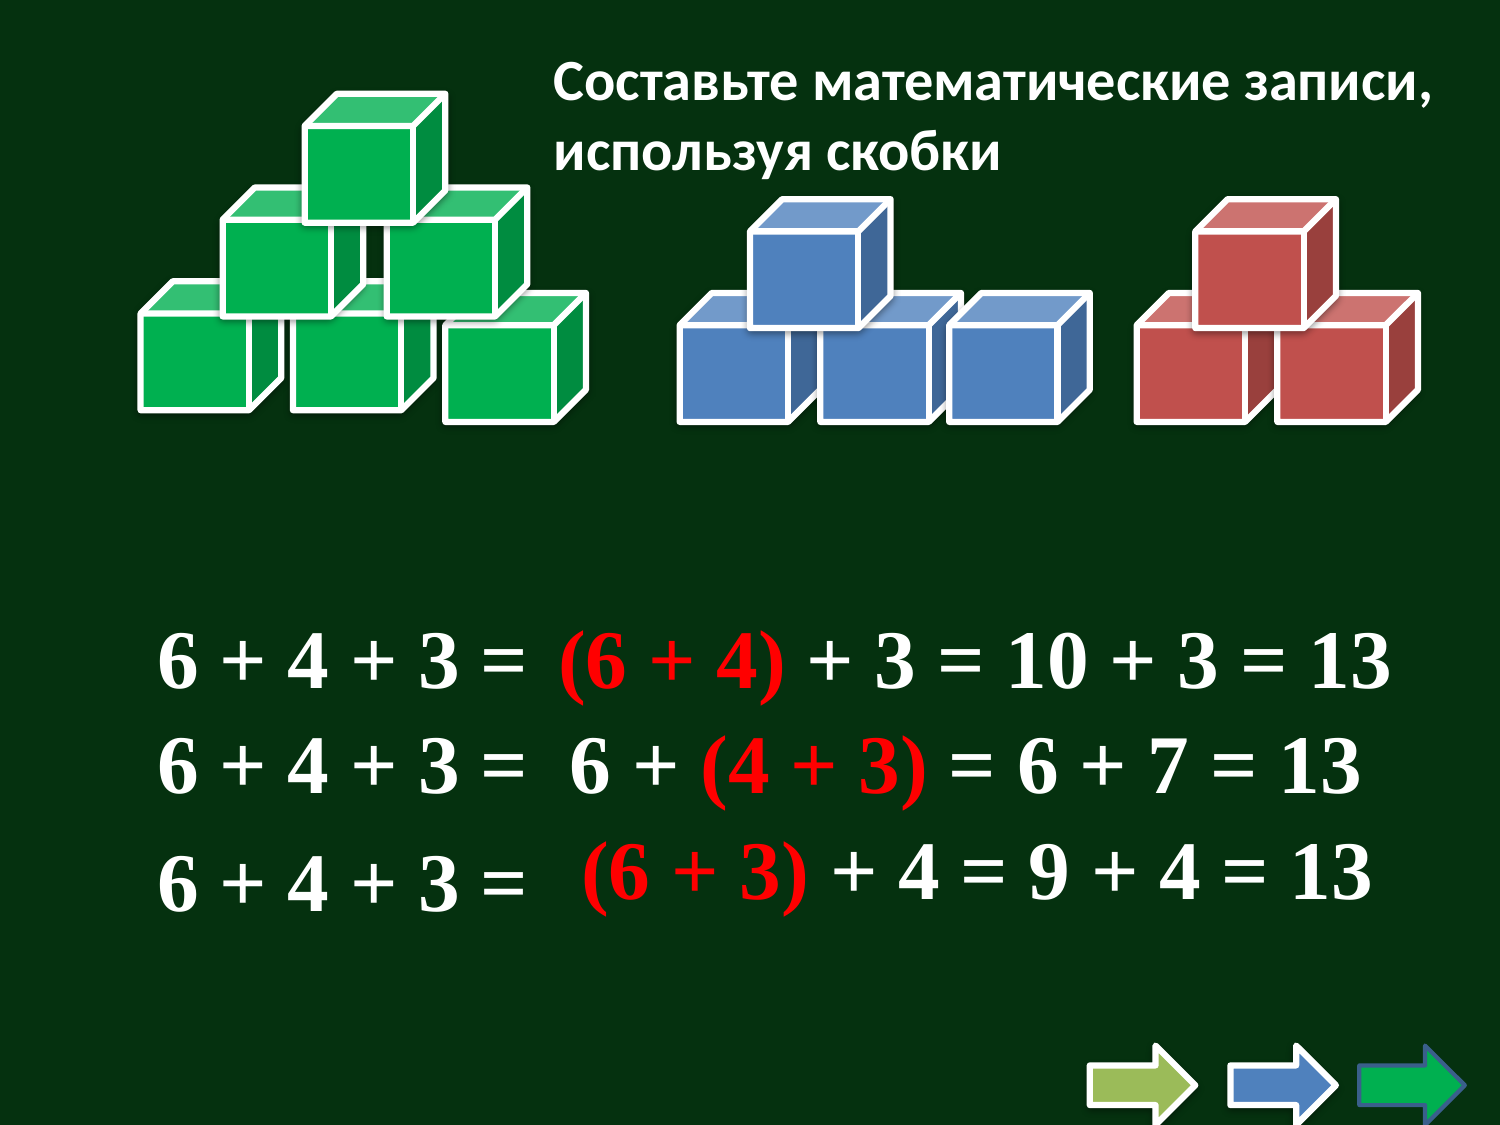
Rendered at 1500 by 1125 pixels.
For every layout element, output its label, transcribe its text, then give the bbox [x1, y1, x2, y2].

text_box Составьте математические записи, используя скобки [539, 35, 1465, 190]
text_box (6 + 4) + 3 = 10 + 3 = 13 [543, 597, 1408, 713]
text_box [676, 289, 812, 426]
text_box [746, 196, 894, 332]
text_box [817, 289, 965, 426]
text_box [301, 90, 449, 226]
text_box [1274, 289, 1422, 426]
text_box [137, 278, 285, 414]
text_box (6 + 3) + 4 = 9 + 4 = 13 [566, 808, 1389, 924]
text_box [289, 310, 437, 414]
text_box [219, 184, 367, 320]
text_box [369, 278, 379, 285]
text_box [946, 289, 1093, 426]
text_box [1086, 1042, 1199, 1125]
text_box [1357, 1043, 1467, 1125]
text_box [1133, 289, 1269, 426]
text_box [1192, 196, 1340, 332]
text_box [442, 289, 590, 426]
text_box [1227, 1042, 1340, 1125]
text_box 6 + 4 + 3 = [142, 597, 543, 703]
text_box 6 + 4 + 3 = [142, 820, 544, 936]
text_box 6 + (4 + 3) = 6 + 7 = 13 [554, 703, 1378, 818]
text_box 6 + 4 + 3 = [142, 703, 544, 818]
text_box [383, 184, 531, 320]
